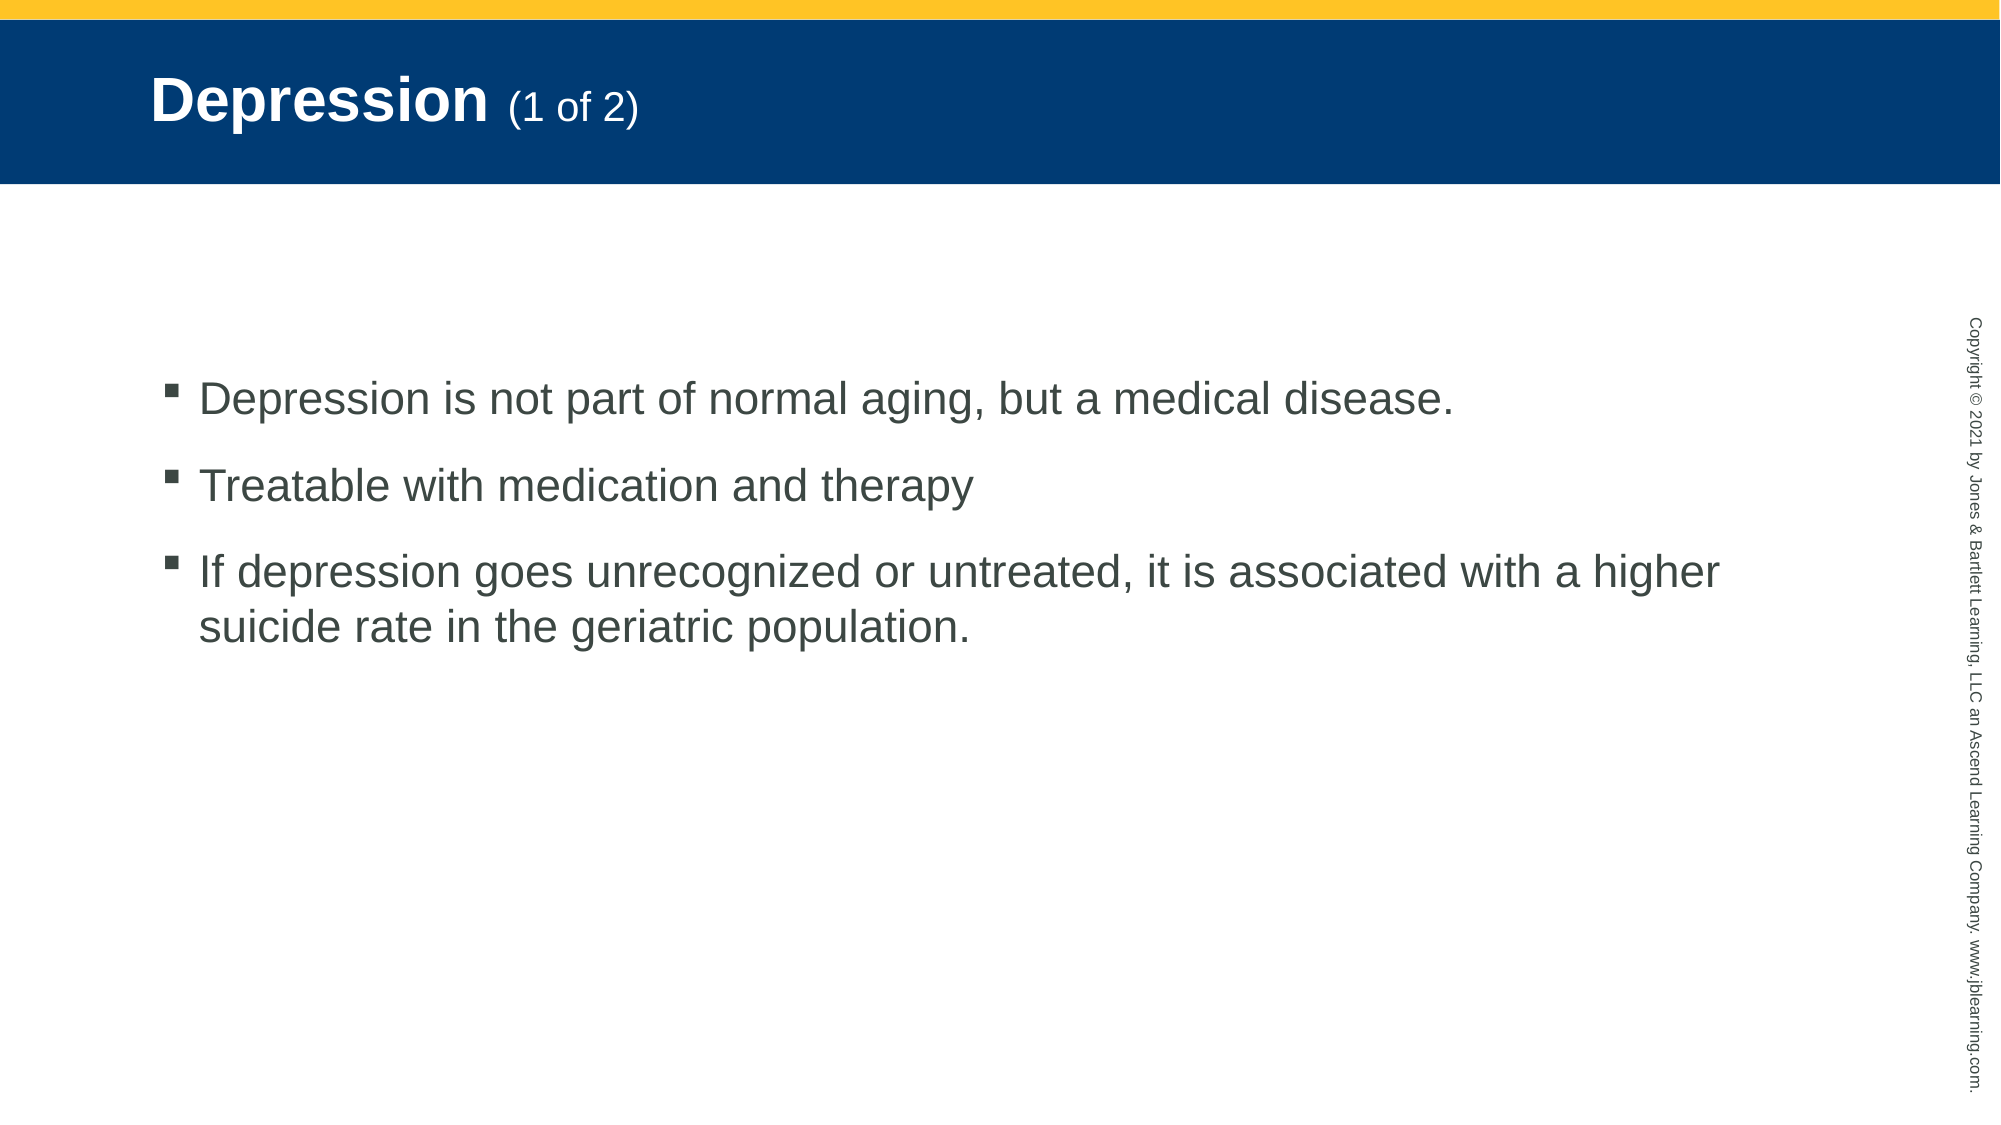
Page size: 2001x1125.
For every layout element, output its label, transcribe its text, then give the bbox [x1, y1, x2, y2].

title Depression (1 of 2) [0, 19, 2000, 185]
list Depression is not part of normal aging, but a medical disease. Treatable with medication and therapy If depression goes unrecognized or untreated, it is associated with a higher suicide rate in the geriatric population. [146, 361, 1859, 1016]
